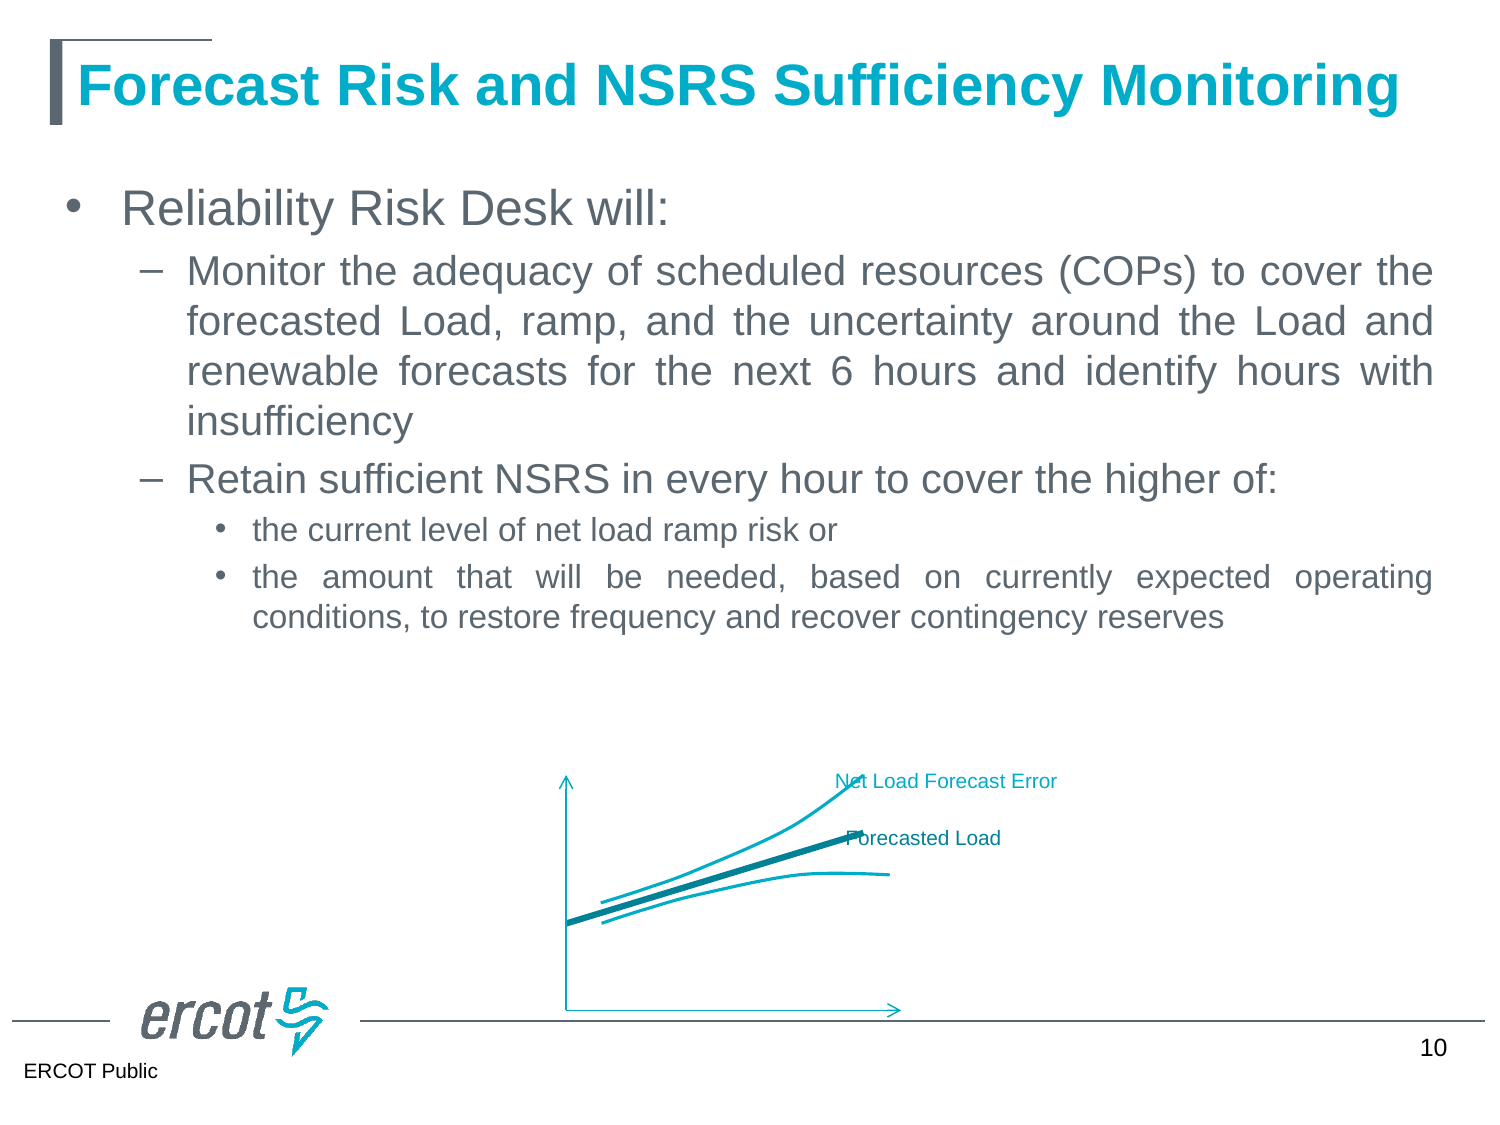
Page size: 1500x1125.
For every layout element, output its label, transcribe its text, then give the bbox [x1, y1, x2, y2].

text_box Net Load Forecast Error [820, 759, 1073, 800]
text_box Forecasted Load [830, 817, 1016, 858]
list Reliability Risk Desk will: Monitor the adequacy of scheduled resources (COPs) to cover the forecasted Load, ramp, and the uncertainty around the Load and renewable forecasts for the next 6 hours and identify hours with insufficiency Retain sufficient NSRS in every hour to cover the higher of: the current level of net load ramp risk or the amount that will be needed, based on currently expected operating conditions, to restore frequency and recover contingency reserves [50, 167, 1450, 1011]
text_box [571, 832, 864, 924]
text_box [748, 796, 835, 831]
text_box [869, 871, 890, 879]
picture [137, 1011, 332, 1059]
slide_number 10 [1383, 1022, 1484, 1071]
title Forecast Risk and NSRS Sufficiency Monitoring [62, 39, 1450, 134]
